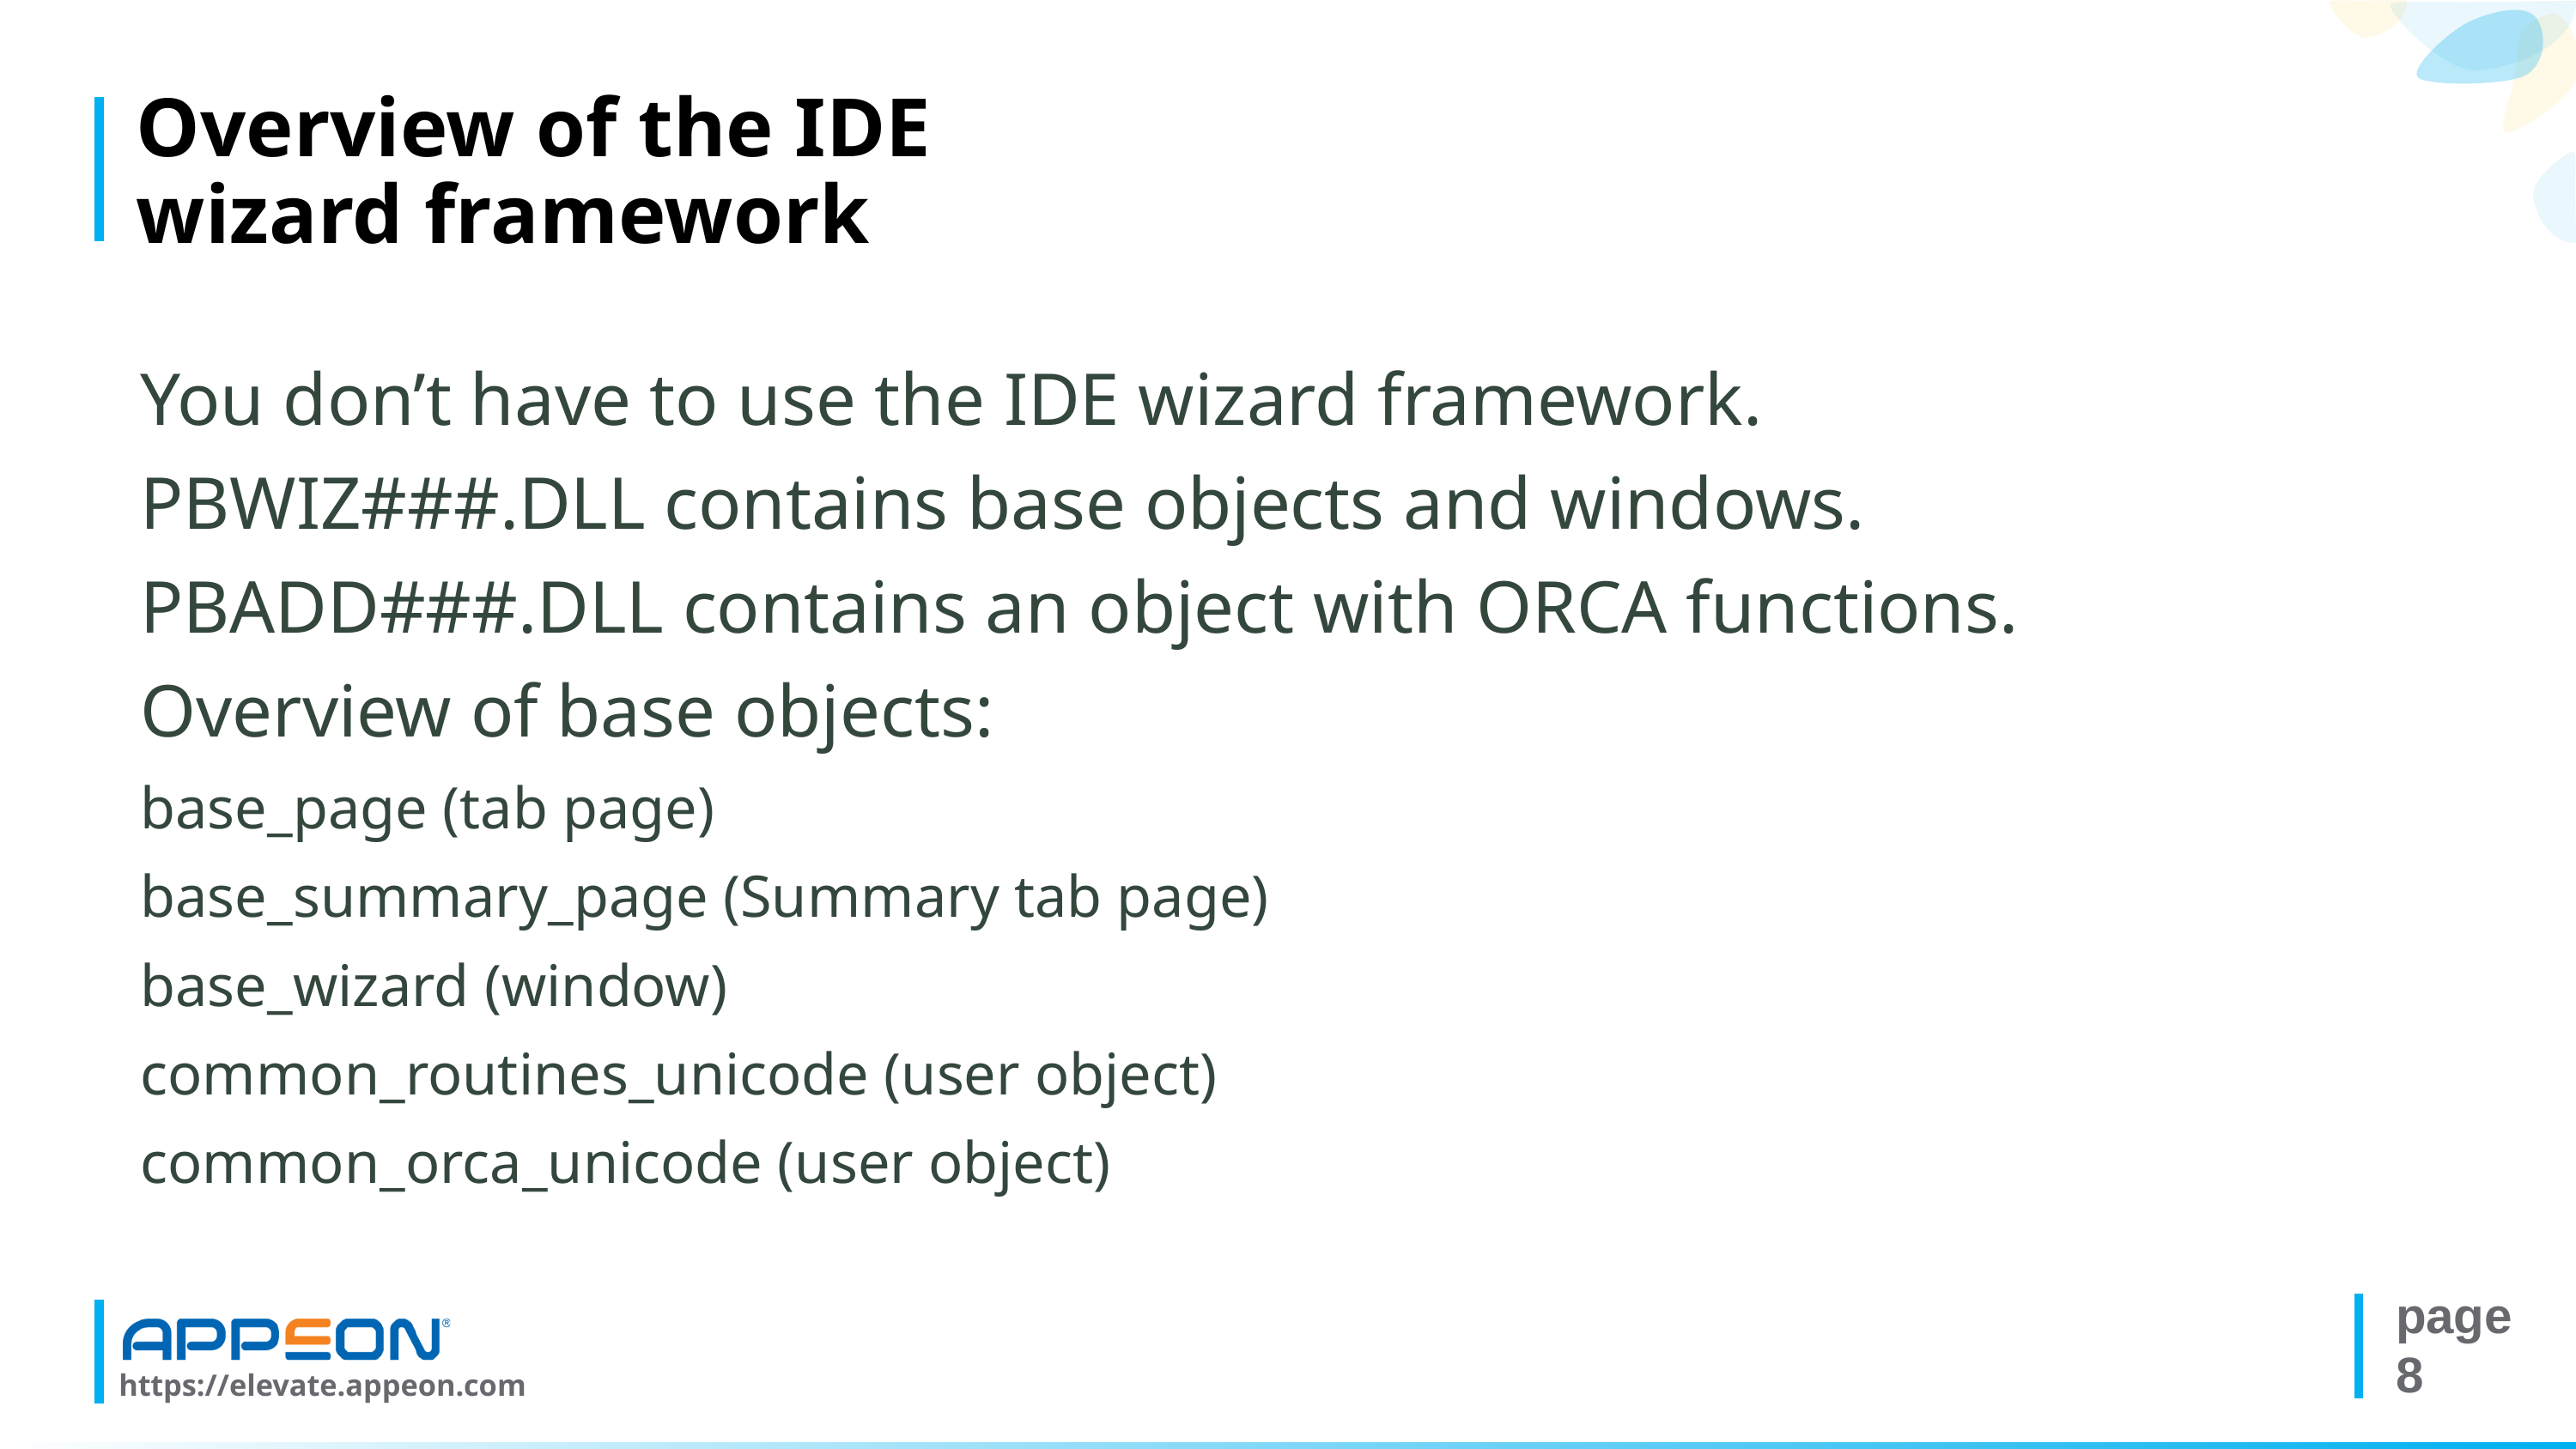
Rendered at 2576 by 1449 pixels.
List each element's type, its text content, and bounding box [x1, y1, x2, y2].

picture [123, 1318, 451, 1361]
list You don’t have to use the IDE wizard framework. PBWIZ###.DLL contains base objects and windows. PBADD###.DLL contains an object with ORCA functions. Overview of base objects: base_page (tab page) base_summary_page (Summary tab page) base_wizard (window) common_routines_unicode (user object) common_orca_unicode (user object) [127, 357, 2359, 1240]
title Overview of the IDE wizard framework [123, 80, 1020, 270]
